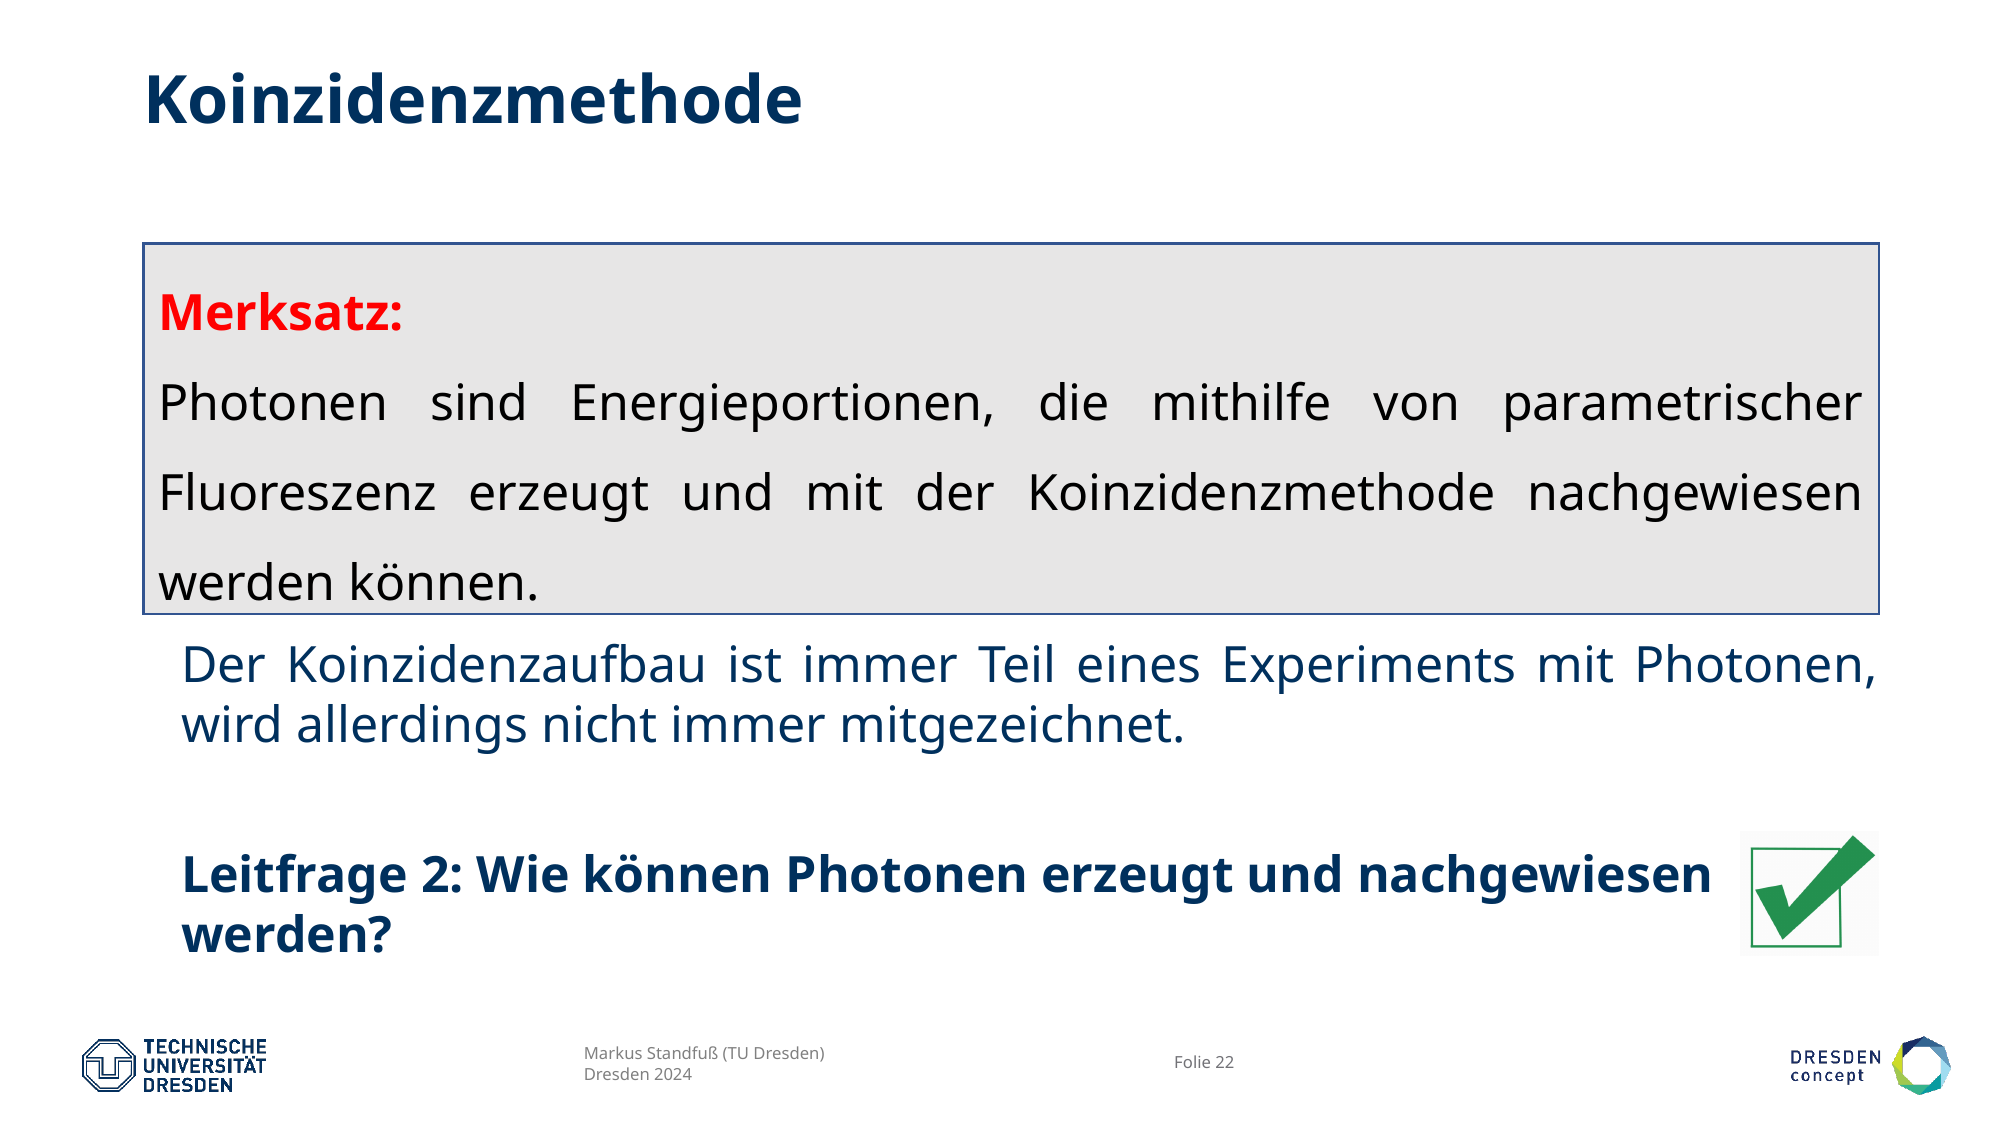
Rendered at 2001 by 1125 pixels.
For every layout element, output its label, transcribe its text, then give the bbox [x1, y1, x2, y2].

text_box Merksatz: Photonen sind Energieportionen, die mithilfe von parametrischer Fluoreszenz erzeugt und mit der Koinzidenzmethode nachgewiesen werden können. [143, 243, 1879, 614]
picture [1740, 831, 1879, 956]
picture [82, 1039, 266, 1092]
title Koinzidenzmethode [143, 56, 1879, 169]
picture [1791, 1036, 1951, 1095]
list Der Koinzidenzaufbau ist immer Teil eines Experiments mit Photonen, wird allerdings nicht immer mitgezeichnet. Leitfrage 2: Wie können Photonen erzeugt und nachgewiesen werden? [143, 614, 1879, 956]
